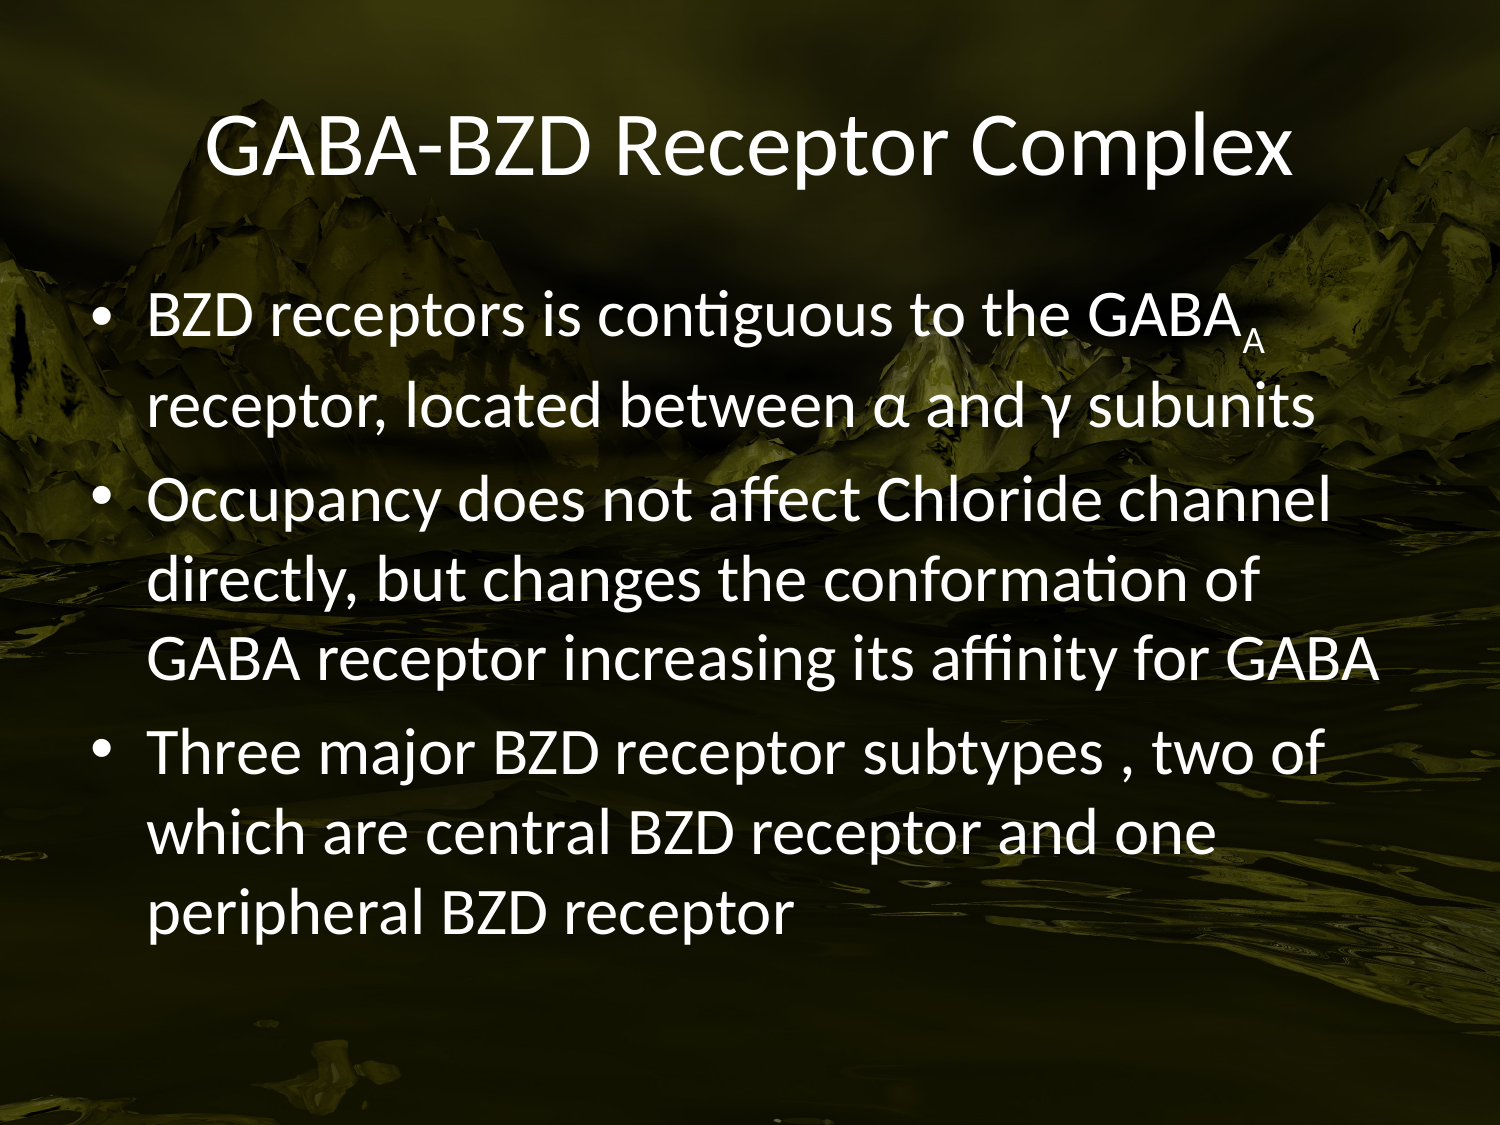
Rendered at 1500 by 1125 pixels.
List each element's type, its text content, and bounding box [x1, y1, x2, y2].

title GABA-BZD Receptor Complex [75, 45, 1425, 233]
picture [0, 0, 1500, 1125]
list BZD receptors is contiguous to the GABAA receptor, located between α and γ subunits Occupancy does not affect Chloride channel directly, but changes the conformation of GABA receptor increasing its affinity for GABA Three major BZD receptor subtypes , two of which are central BZD receptor and one peripheral BZD receptor [75, 262, 1425, 1005]
